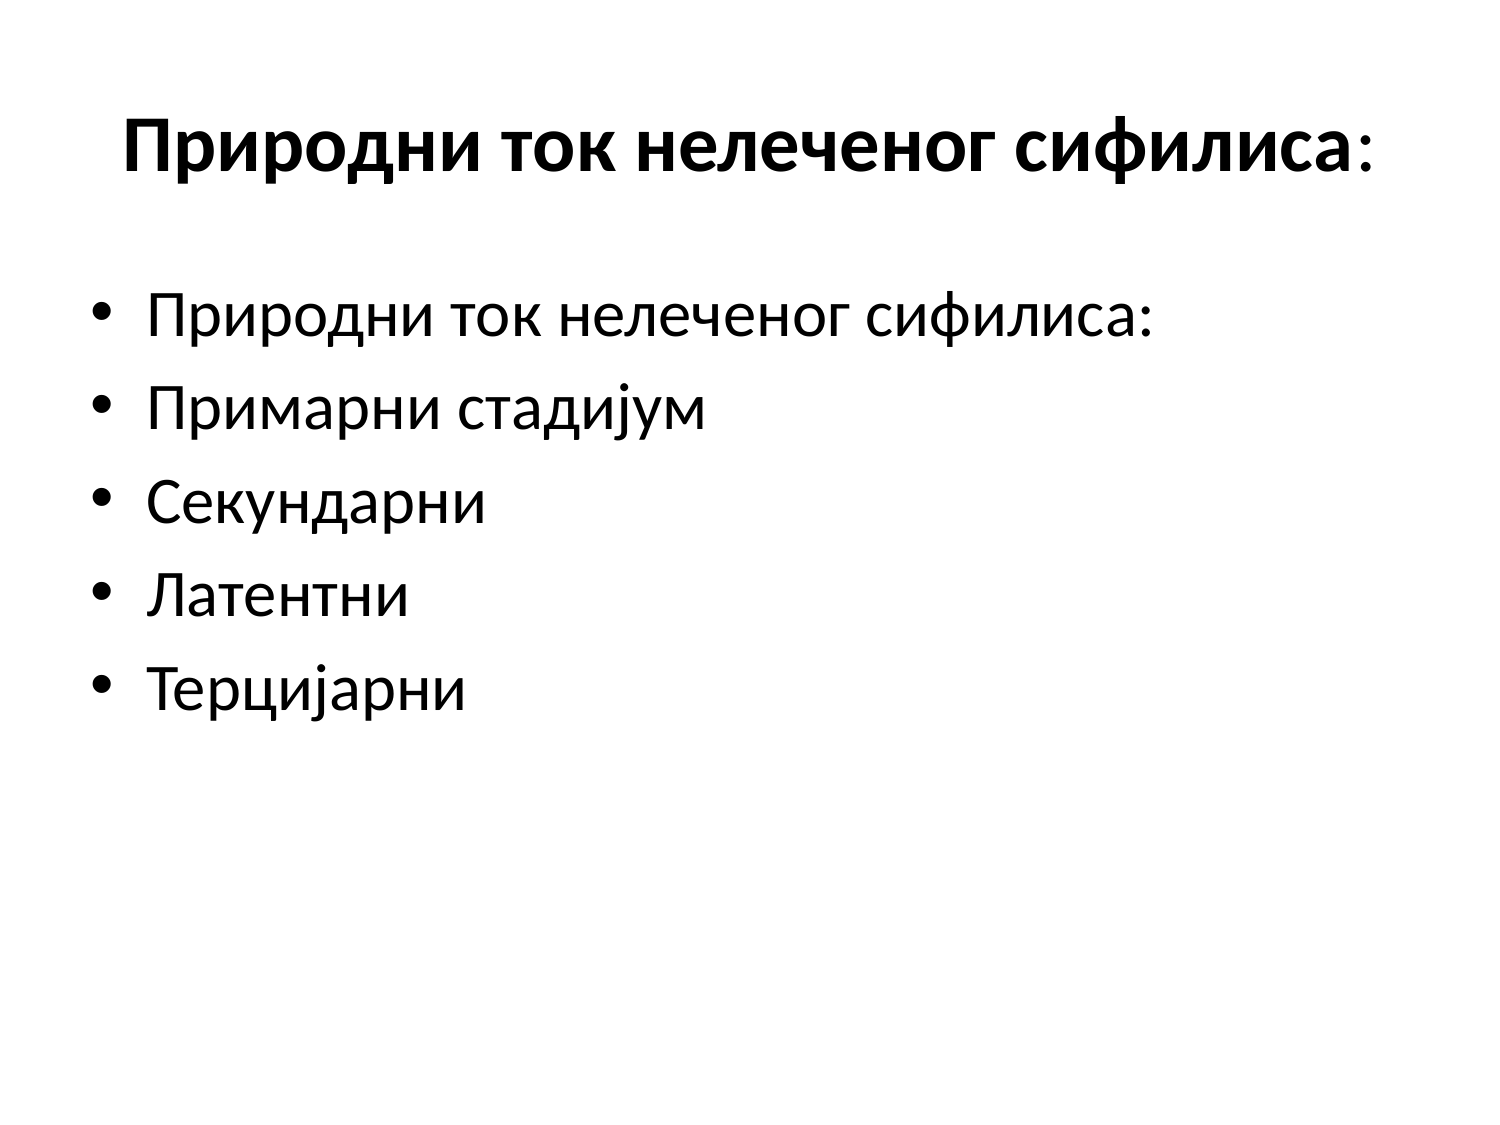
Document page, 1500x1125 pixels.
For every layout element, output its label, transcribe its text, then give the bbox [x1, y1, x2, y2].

list Природни ток нелеченог сифилиса: Примарни стадијум Секундарни Латентни Терцијарни [75, 262, 1425, 1005]
title Природни ток нелеченог сифилиса: [75, 45, 1425, 233]
